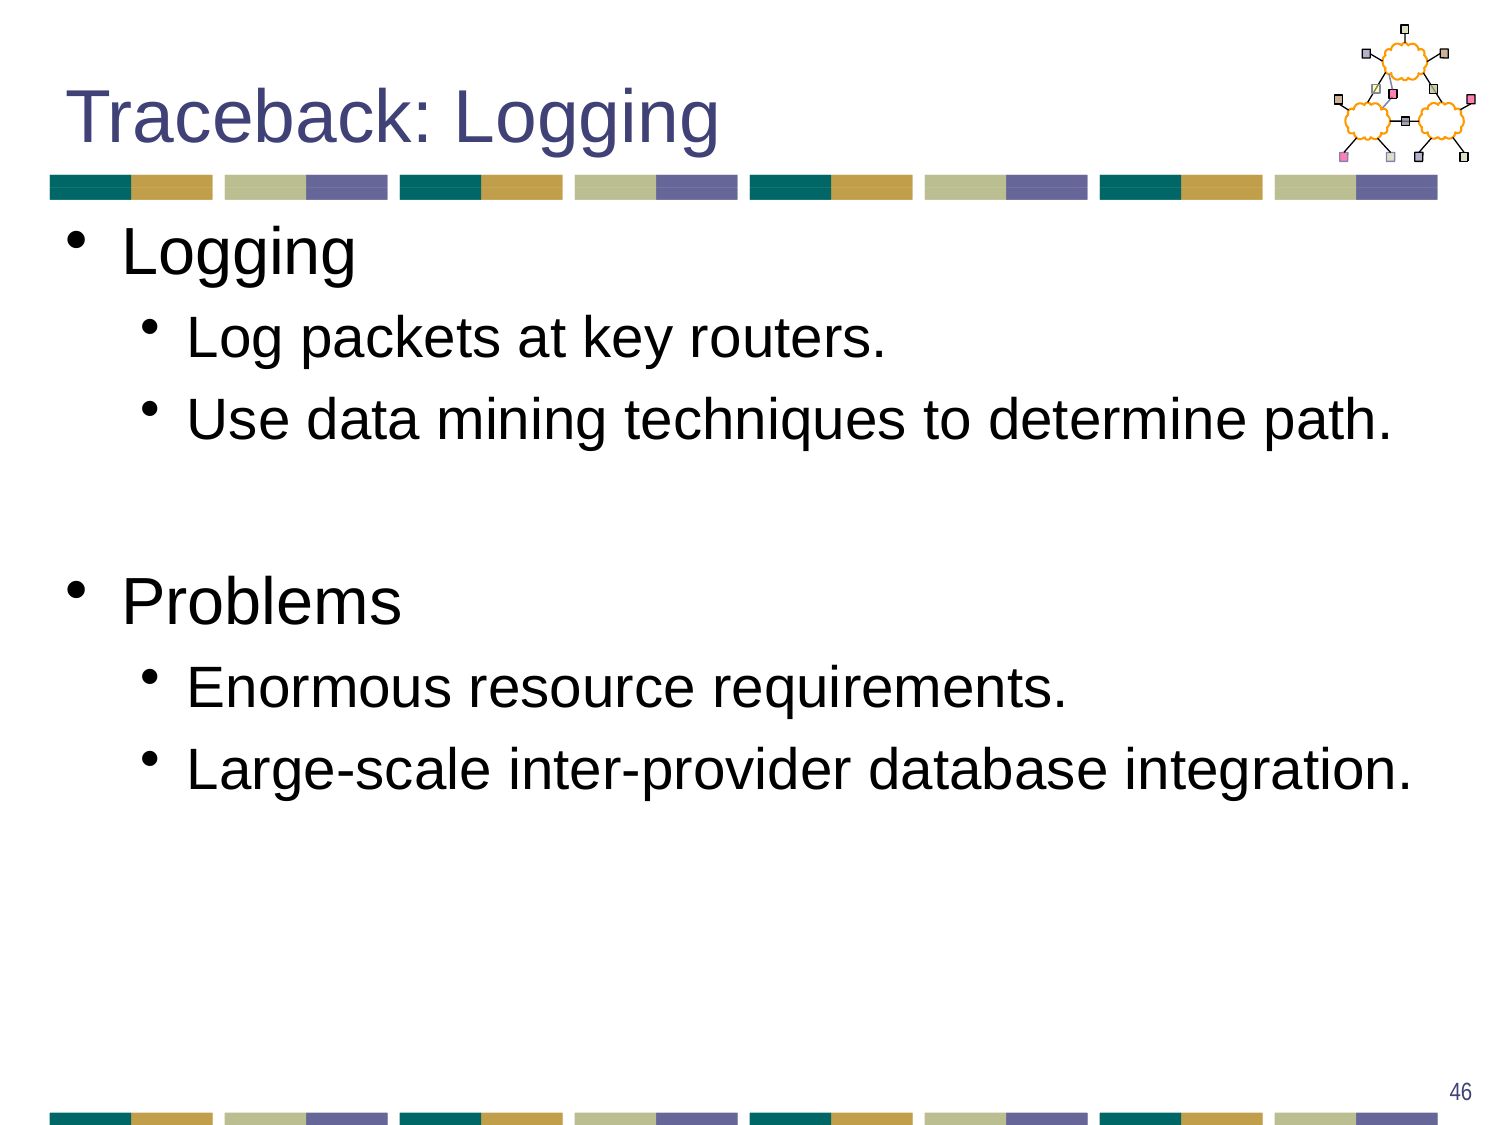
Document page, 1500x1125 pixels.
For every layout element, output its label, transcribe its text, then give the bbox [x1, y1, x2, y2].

list Logging Log packets at key routers. Use data mining techniques to determine path. Problems Enormous resource requirements. Large-scale inter-provider database integration. [50, 200, 1438, 1000]
title Traceback: Logging [50, 62, 1388, 163]
slide_number 46 [1174, 1037, 1488, 1113]
